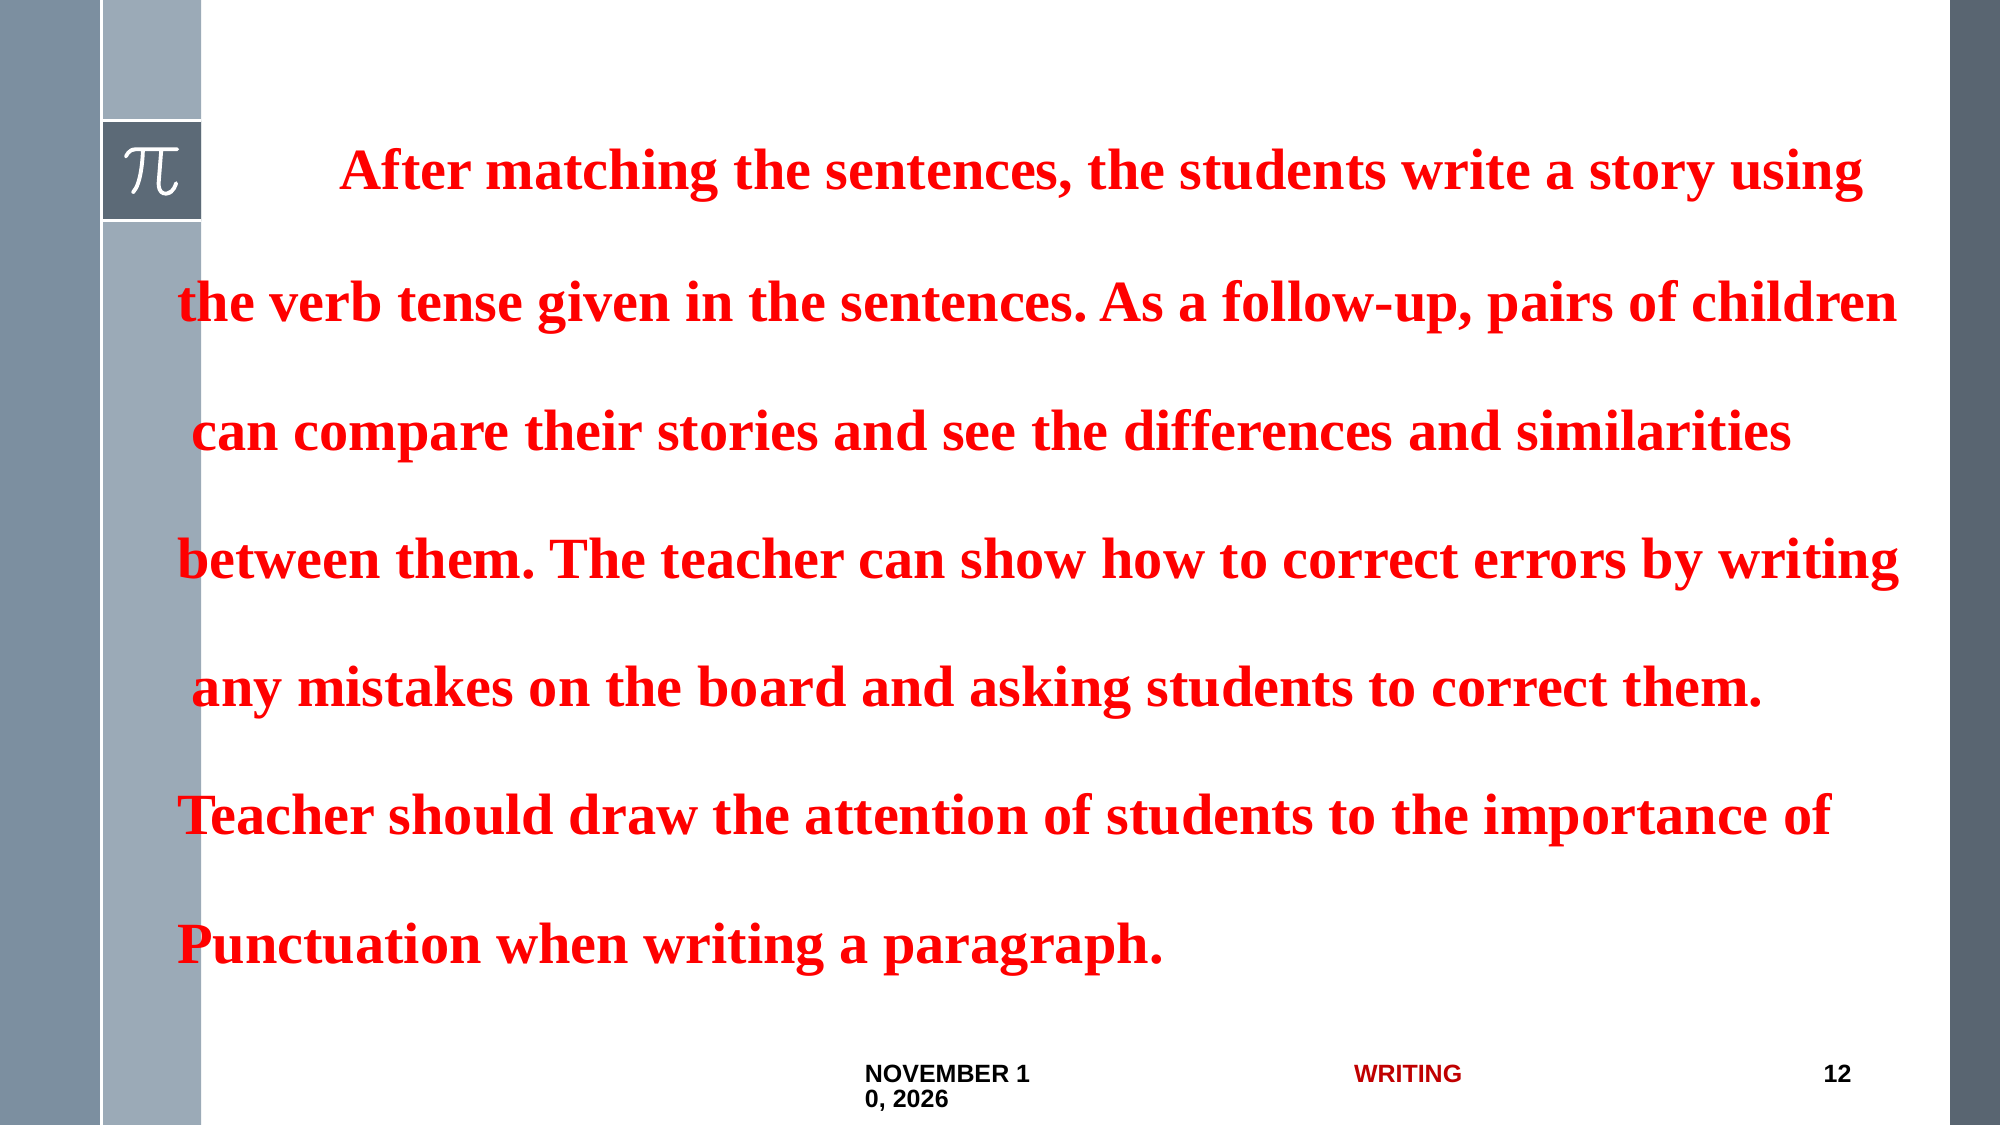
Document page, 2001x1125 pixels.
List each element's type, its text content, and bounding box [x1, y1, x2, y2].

footer Writing [1082, 1042, 1735, 1103]
slide_number 12 [1766, 1042, 1867, 1103]
text_box After matching the sentences, the students write a story using the verb tense given in the sentences. As a follow-up, pairs of children can compare their stories and see the differences and similarities between them. The teacher can show how to correct errors by writing any mistakes on the board and asking students to correct them. Teacher should draw the attention of students to the importance of Punctuation when writing a paragraph. [162, 62, 2000, 983]
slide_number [849, 1042, 1050, 1103]
